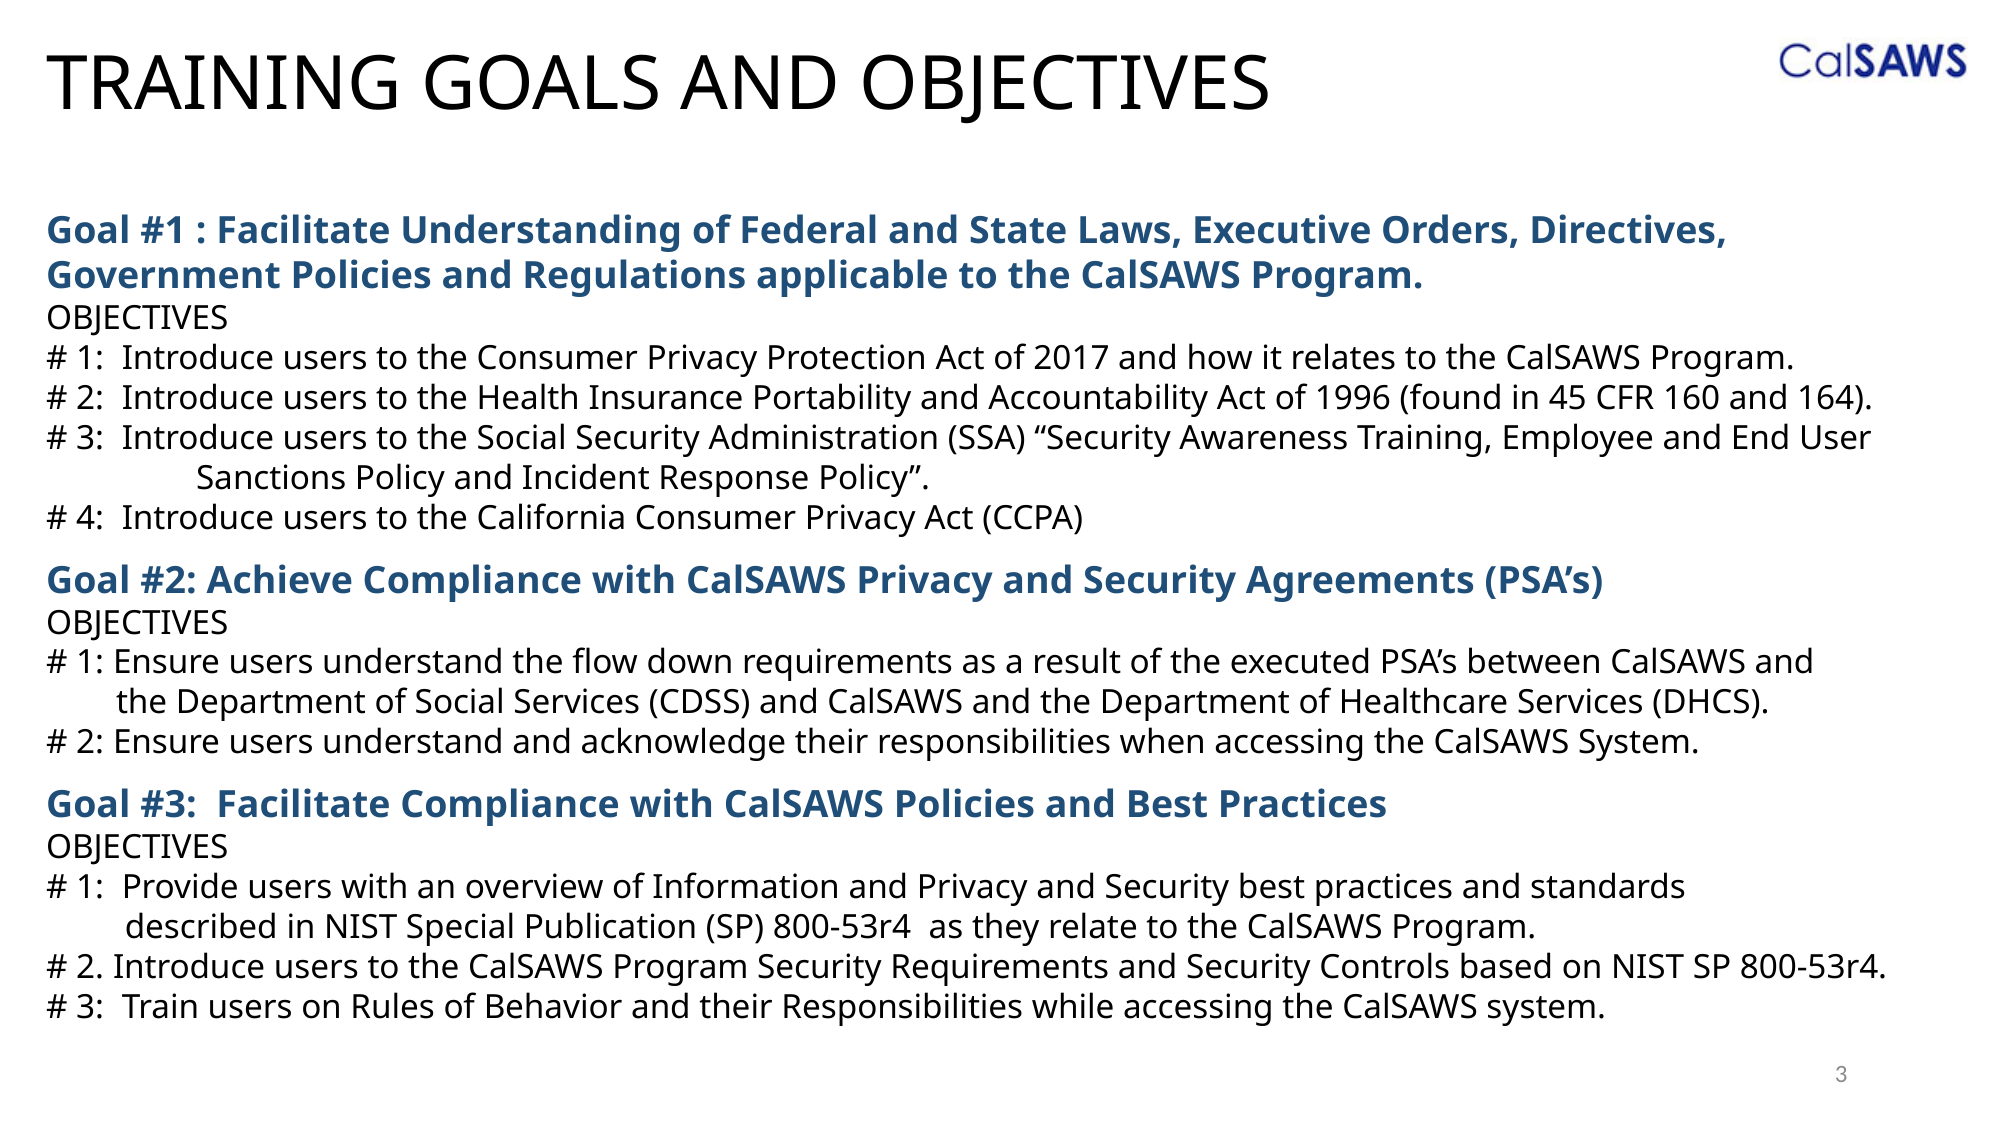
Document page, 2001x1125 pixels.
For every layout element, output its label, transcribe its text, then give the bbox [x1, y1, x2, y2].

picture [1779, 37, 1968, 83]
text_box Goal #1 : Facilitate Understanding of Federal and State Laws, Executive Orders, Directives, Government Policies and Regulations applicable to the CalSAWS Program. OBJECTIVES # 1: Introduce users to the Consumer Privacy Protection Act of 2017 and how it relates to the CalSAWS Program. # 2: Introduce users to the Health Insurance Portability and Accountability Act of 1996 (found in 45 CFR 160 and 164). # 3: Introduce users to the Social Security Administration (SSA) “Security Awareness Training, Employee and End User Sanctions Policy and Incident Response Policy”. # 4: Introduce users to the California Consumer Privacy Act (CCPA) Goal #2: Achieve Compliance with CalSAWS Privacy and Security Agreements (PSA’s) OBJECTIVES # 1: Ensure users understand the flow down requirements as a result of the executed PSA’s between CalSAWS and the Department of Social Services (CDSS) and CalSAWS and the Department of Healthcare Services (DHCS). # 2: Ensure users understand and acknowledge their responsibilities when accessing the CalSAWS System. Goal #3: Facilitate Compliance with CalSAWS Policies and Best Practices OBJECTIVES # 1: Provide users with an overview of Information and Privacy and Security best practices and standards described in NIST Special Publication (SP) 800-53r4 as they relate to the CalSAWS Program. # 2. Introduce users to the CalSAWS Program Security Requirements and Security Controls based on NIST SP 800-53r4. # 3: Train users on Rules of Behavior and their Responsibilities while accessing the CalSAWS system. [31, 198, 1947, 1033]
slide_number 3 [1412, 1042, 1863, 1103]
title TRAINING GOALS AND OBJECTIVES [31, 37, 1532, 145]
